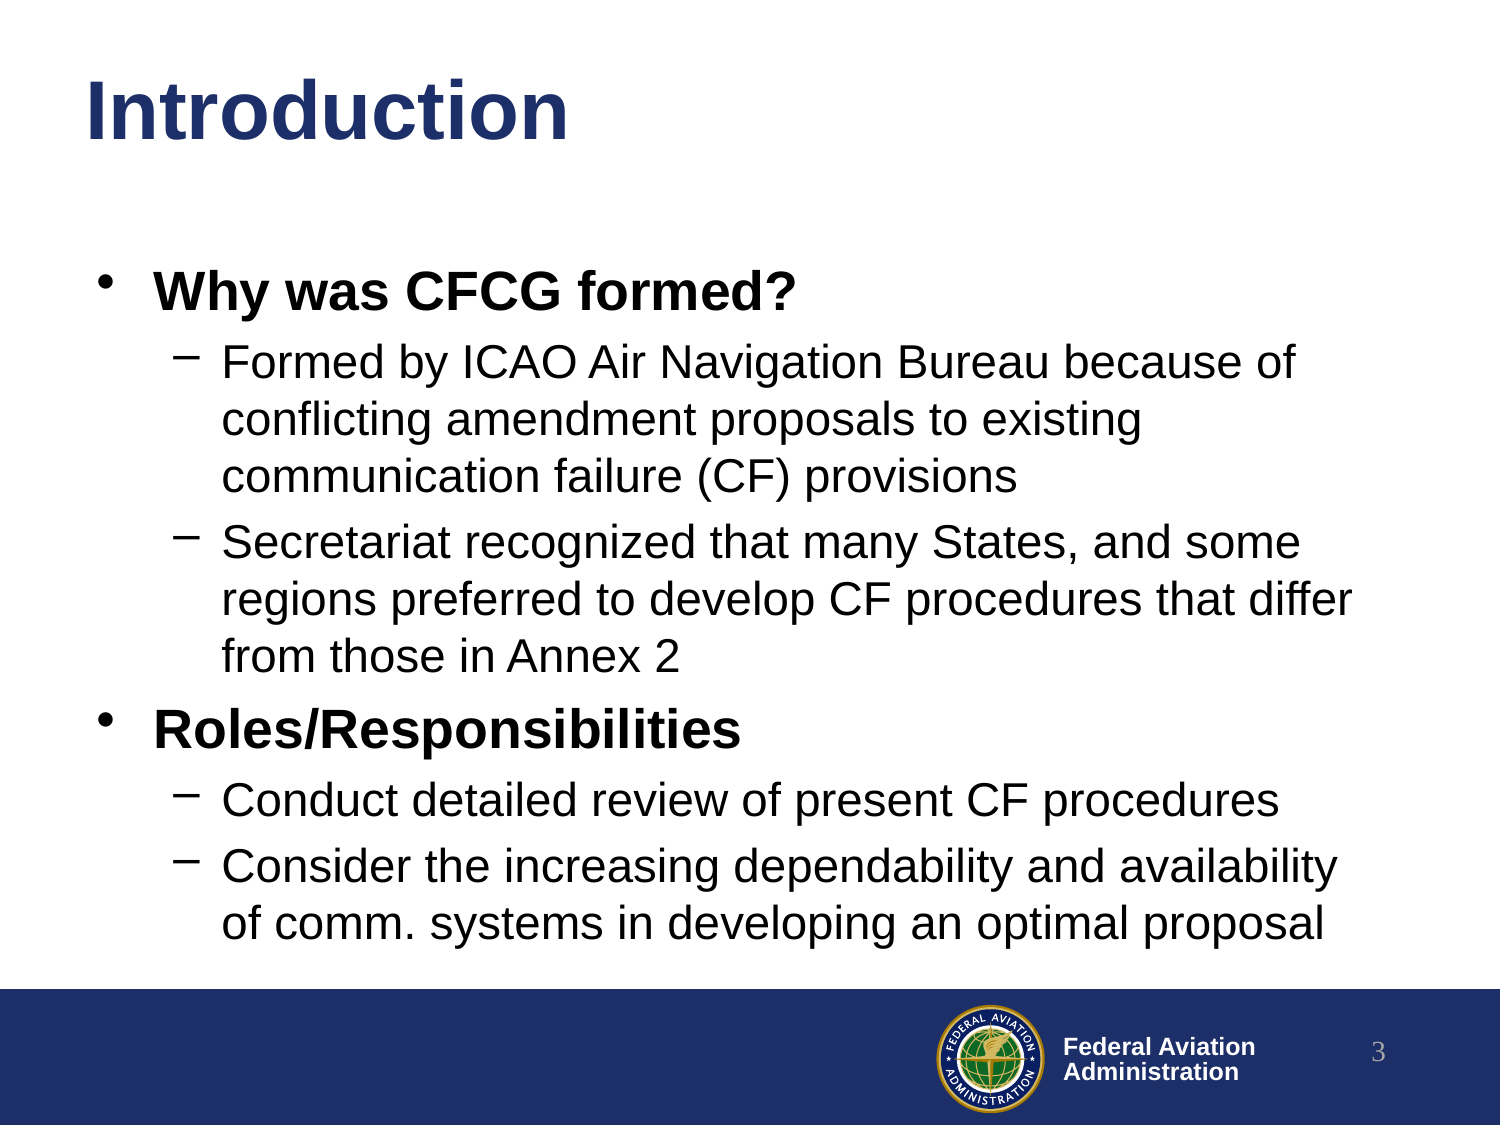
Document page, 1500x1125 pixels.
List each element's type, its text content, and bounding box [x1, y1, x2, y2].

slide_number 3 [1088, 1025, 1402, 1100]
title Introduction [70, 56, 1461, 157]
list Why was CFCG formed? Formed by ICAO Air Navigation Bureau because of conflicting amendment proposals to existing communication failure (CF) provisions Secretariat recognized that many States, and some regions preferred to develop CF procedures that differ from those in Annex 2 Roles/Responsibilities Conduct detailed review of present CF procedures Consider the increasing dependability and availability of comm. systems in developing an optimal proposal [81, 247, 1402, 968]
